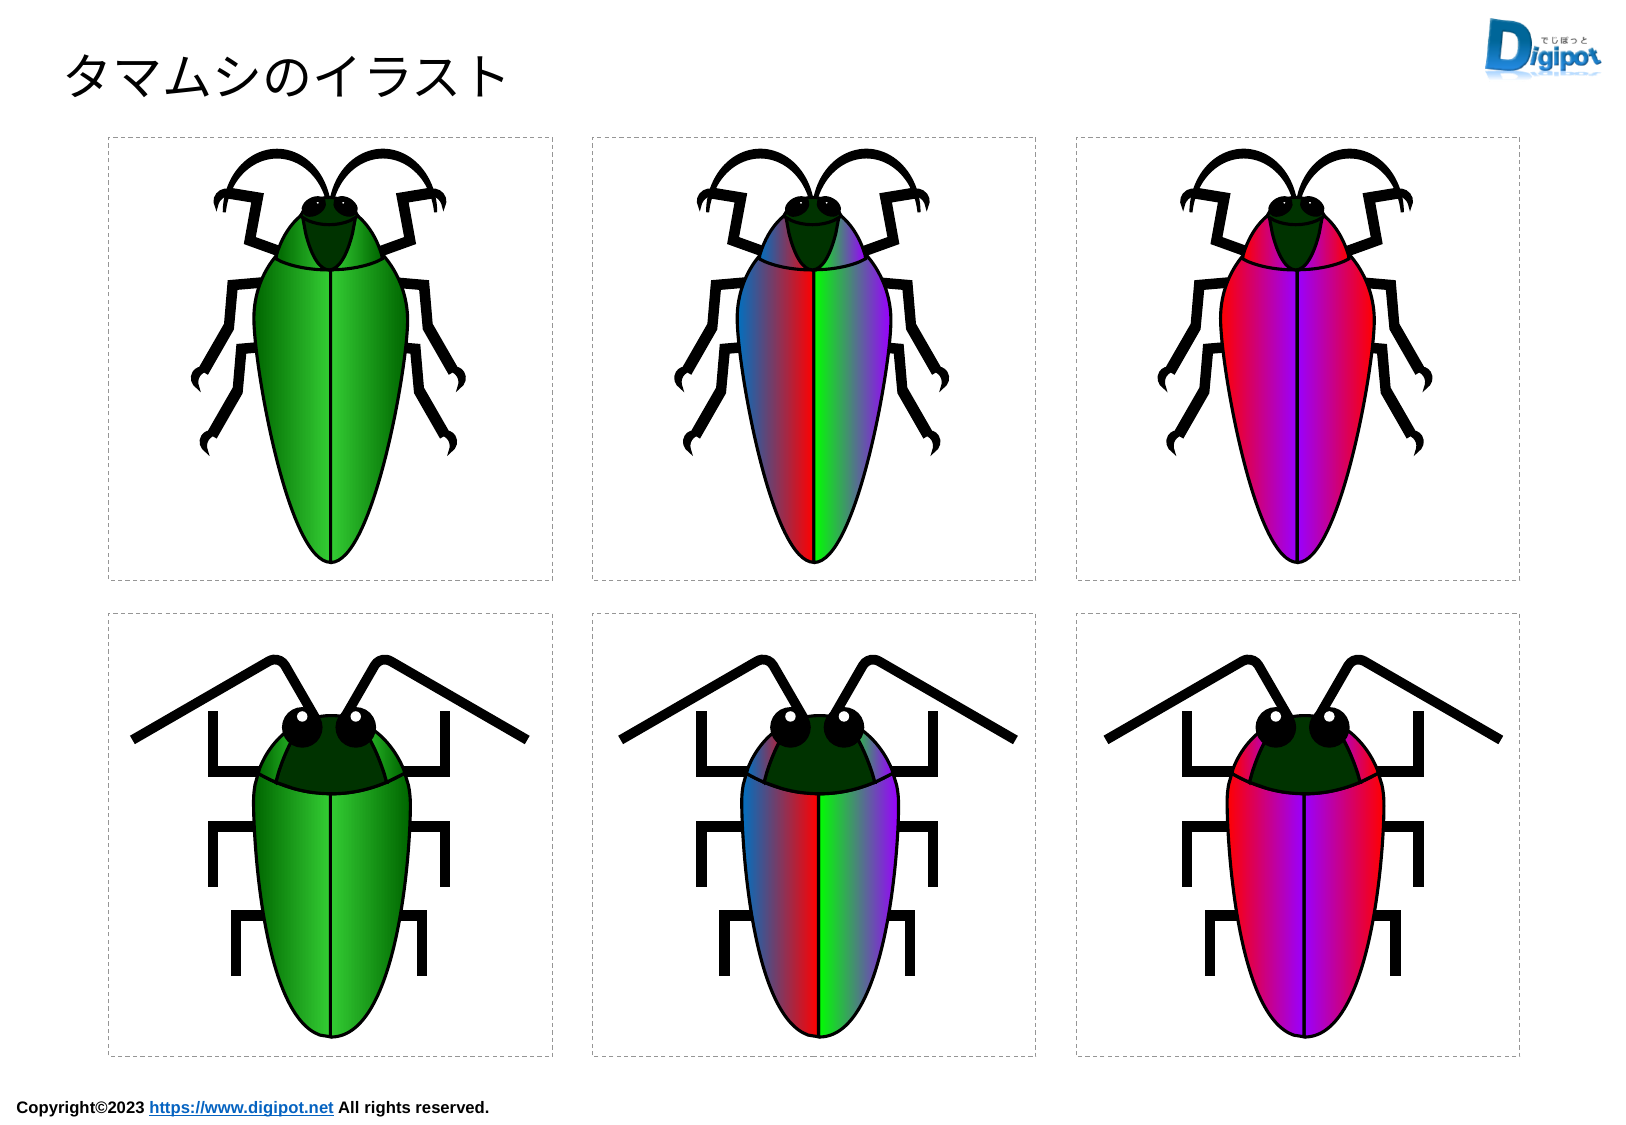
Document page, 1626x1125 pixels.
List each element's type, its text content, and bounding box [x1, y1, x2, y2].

text_box タマムシのイラスト [48, 38, 527, 113]
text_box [1171, 150, 1420, 563]
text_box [204, 150, 453, 563]
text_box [687, 150, 936, 563]
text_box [1114, 687, 1493, 1037]
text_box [141, 687, 519, 1037]
picture [1485, 18, 1602, 82]
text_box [629, 687, 1007, 1037]
